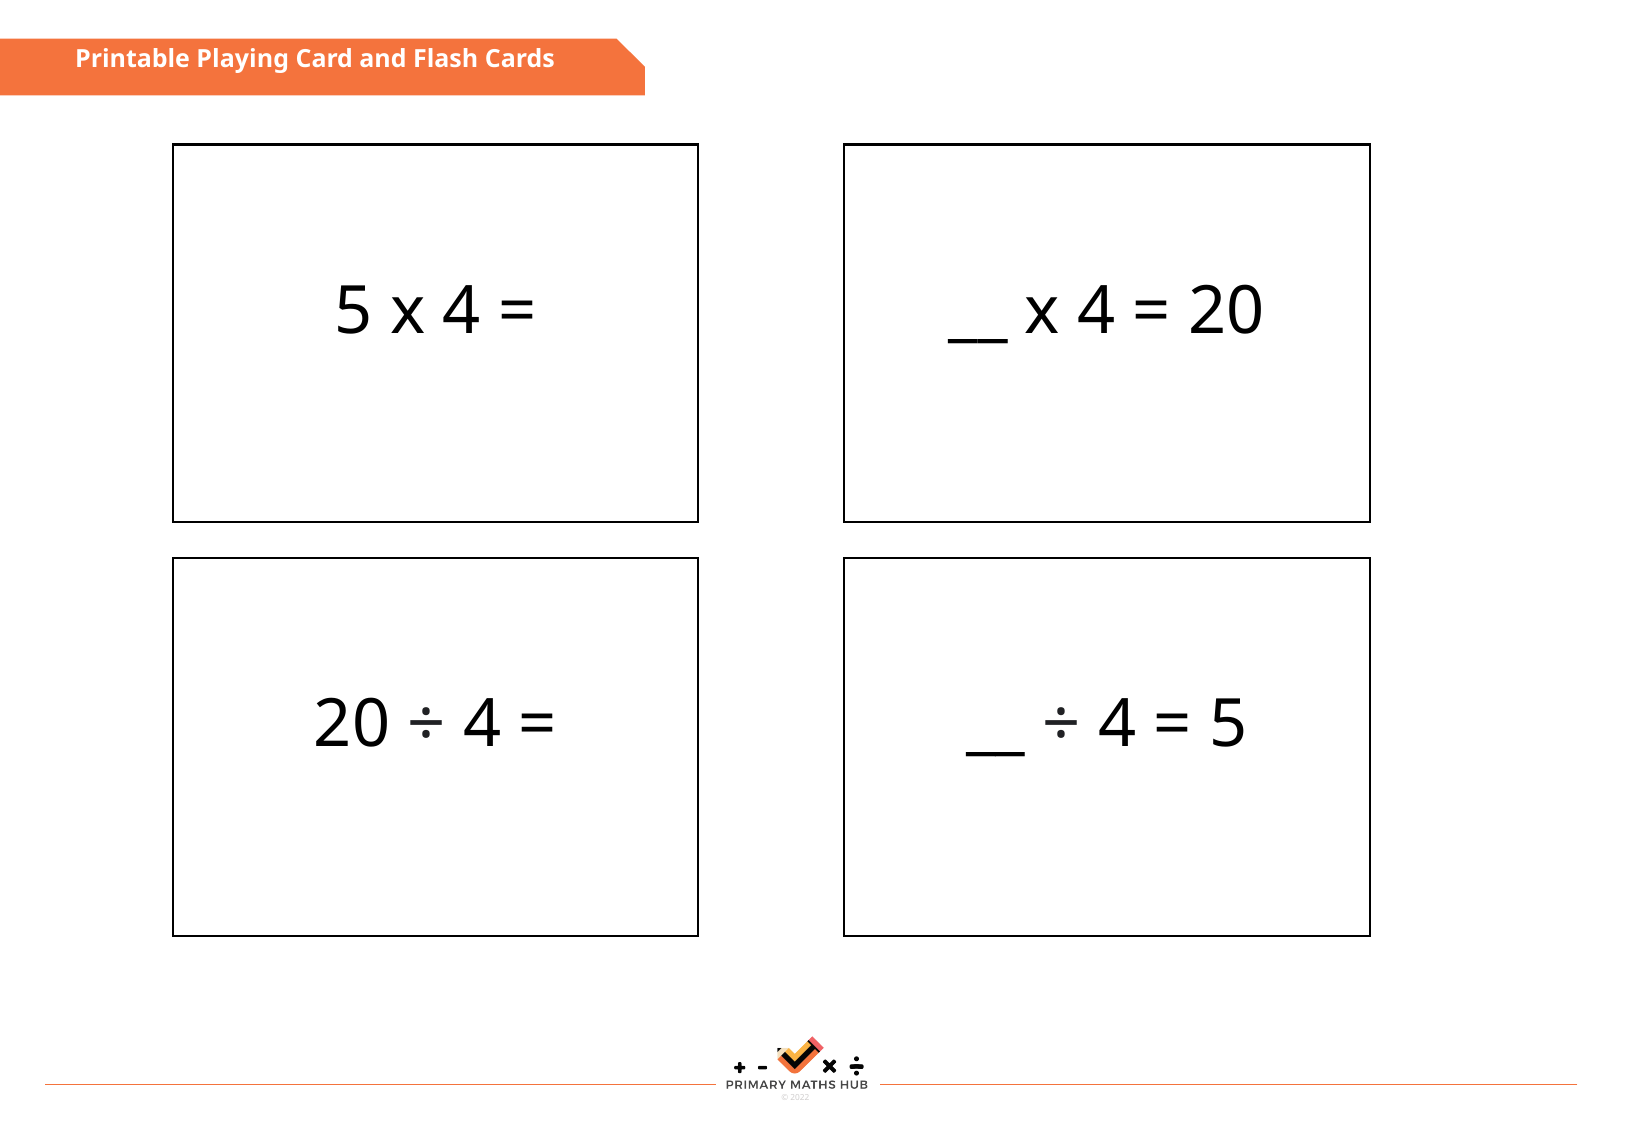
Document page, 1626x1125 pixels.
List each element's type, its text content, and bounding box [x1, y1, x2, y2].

text_box __ ÷ 4 = 5 [844, 672, 1370, 768]
text_box Printable Playing Card and Flash Cards [0, 37, 646, 97]
text_box __ x 4 = 20 [844, 259, 1370, 355]
text_box 20 ÷ 4 = [172, 672, 699, 768]
picture [722, 1034, 872, 1094]
text_box 5 x 4 = [172, 259, 699, 355]
text_box [172, 557, 699, 672]
text_box [843, 143, 1371, 523]
text_box [172, 768, 699, 937]
text_box [172, 355, 699, 523]
text_box [172, 143, 699, 259]
text_box [843, 557, 1371, 937]
text_box © 2022 [720, 1084, 870, 1110]
